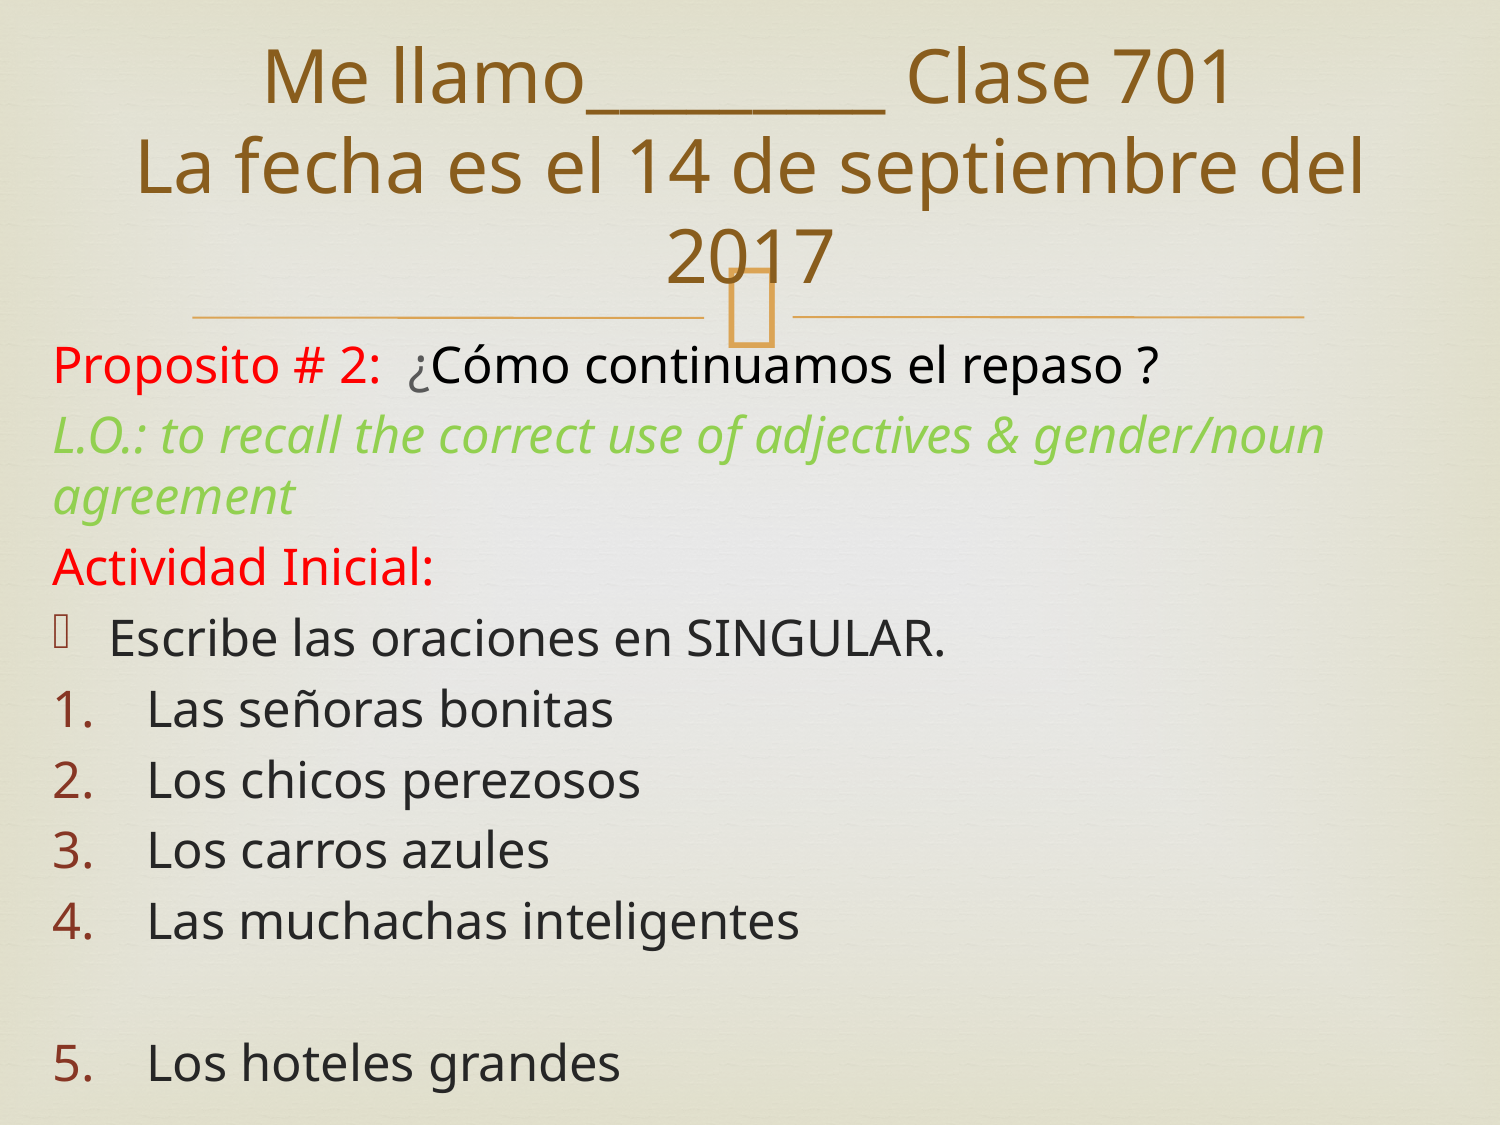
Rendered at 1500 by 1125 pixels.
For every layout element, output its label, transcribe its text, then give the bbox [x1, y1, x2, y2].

title Me llamo_________ Clase 701 La fecha es el 14 de septiembre del 2017 [77, 77, 1425, 250]
list Proposito # 2: ¿Cómo continuamos el repaso ? L.O.: to recall the correct use of adjectives & gender/noun agreement Actividad Inicial: Escribe las oraciones en SINGULAR. Las señoras bonitas Los chicos perezosos Los carros azules Las muchachas inteligentes Los hoteles grandes [37, 324, 1438, 1100]
